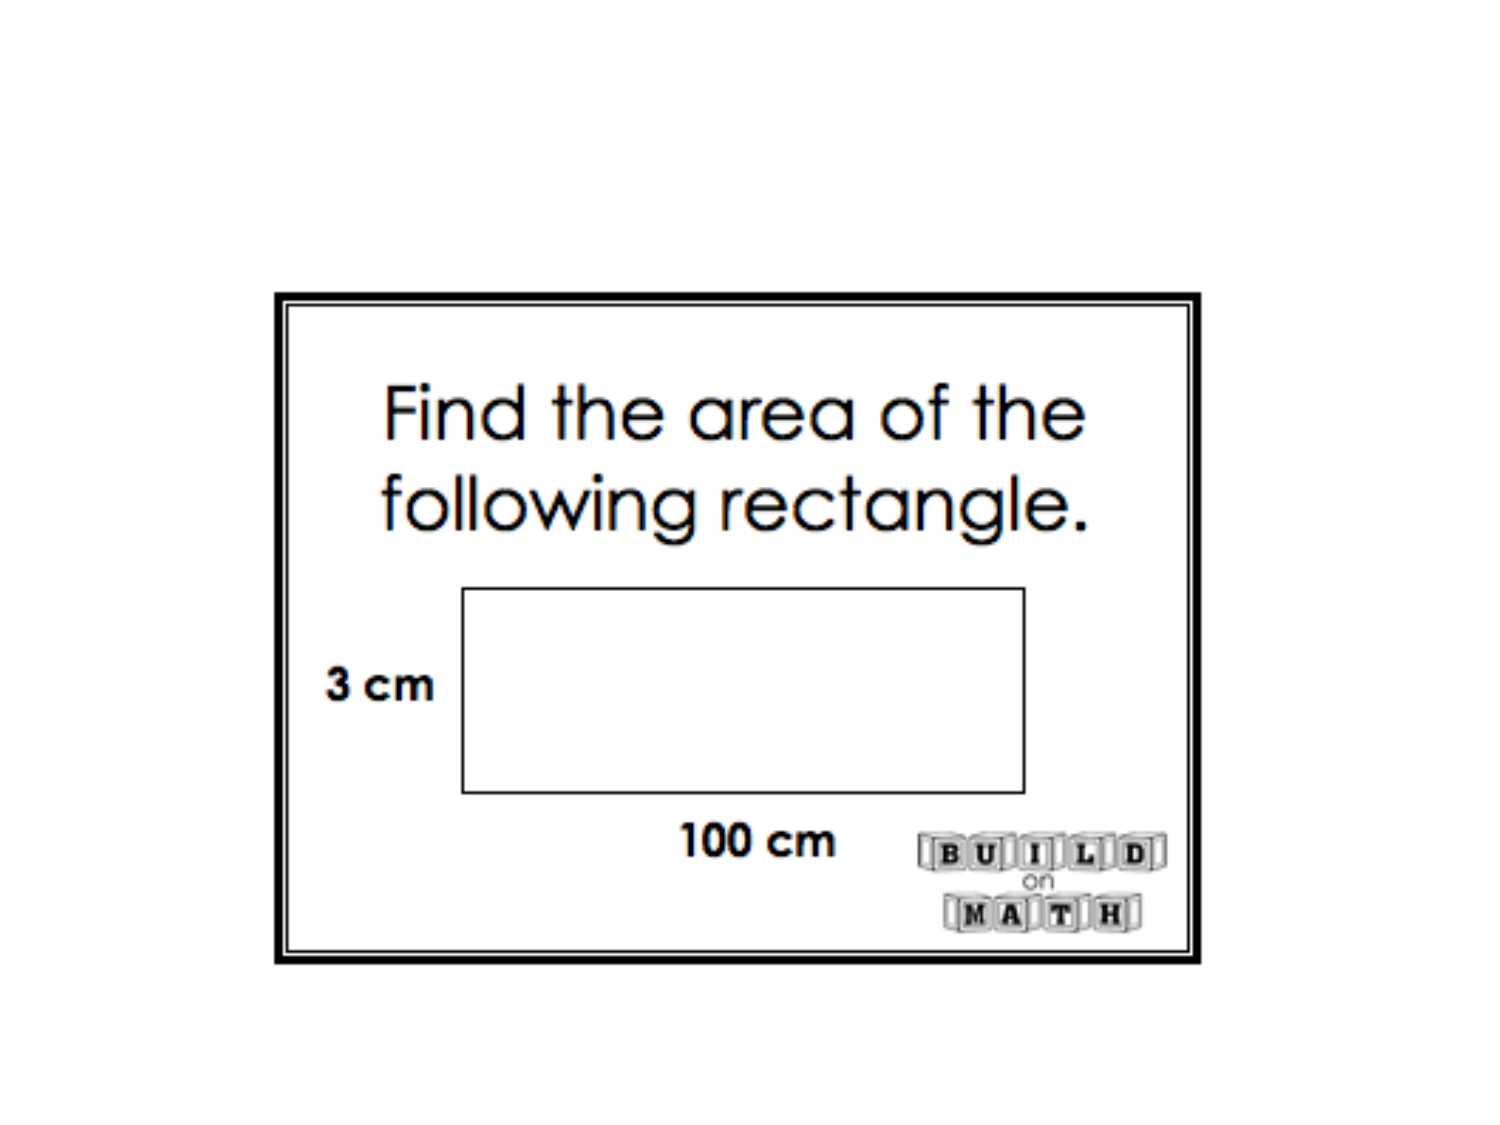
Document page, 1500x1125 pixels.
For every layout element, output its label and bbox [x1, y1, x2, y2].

list [74, 262, 1426, 1006]
